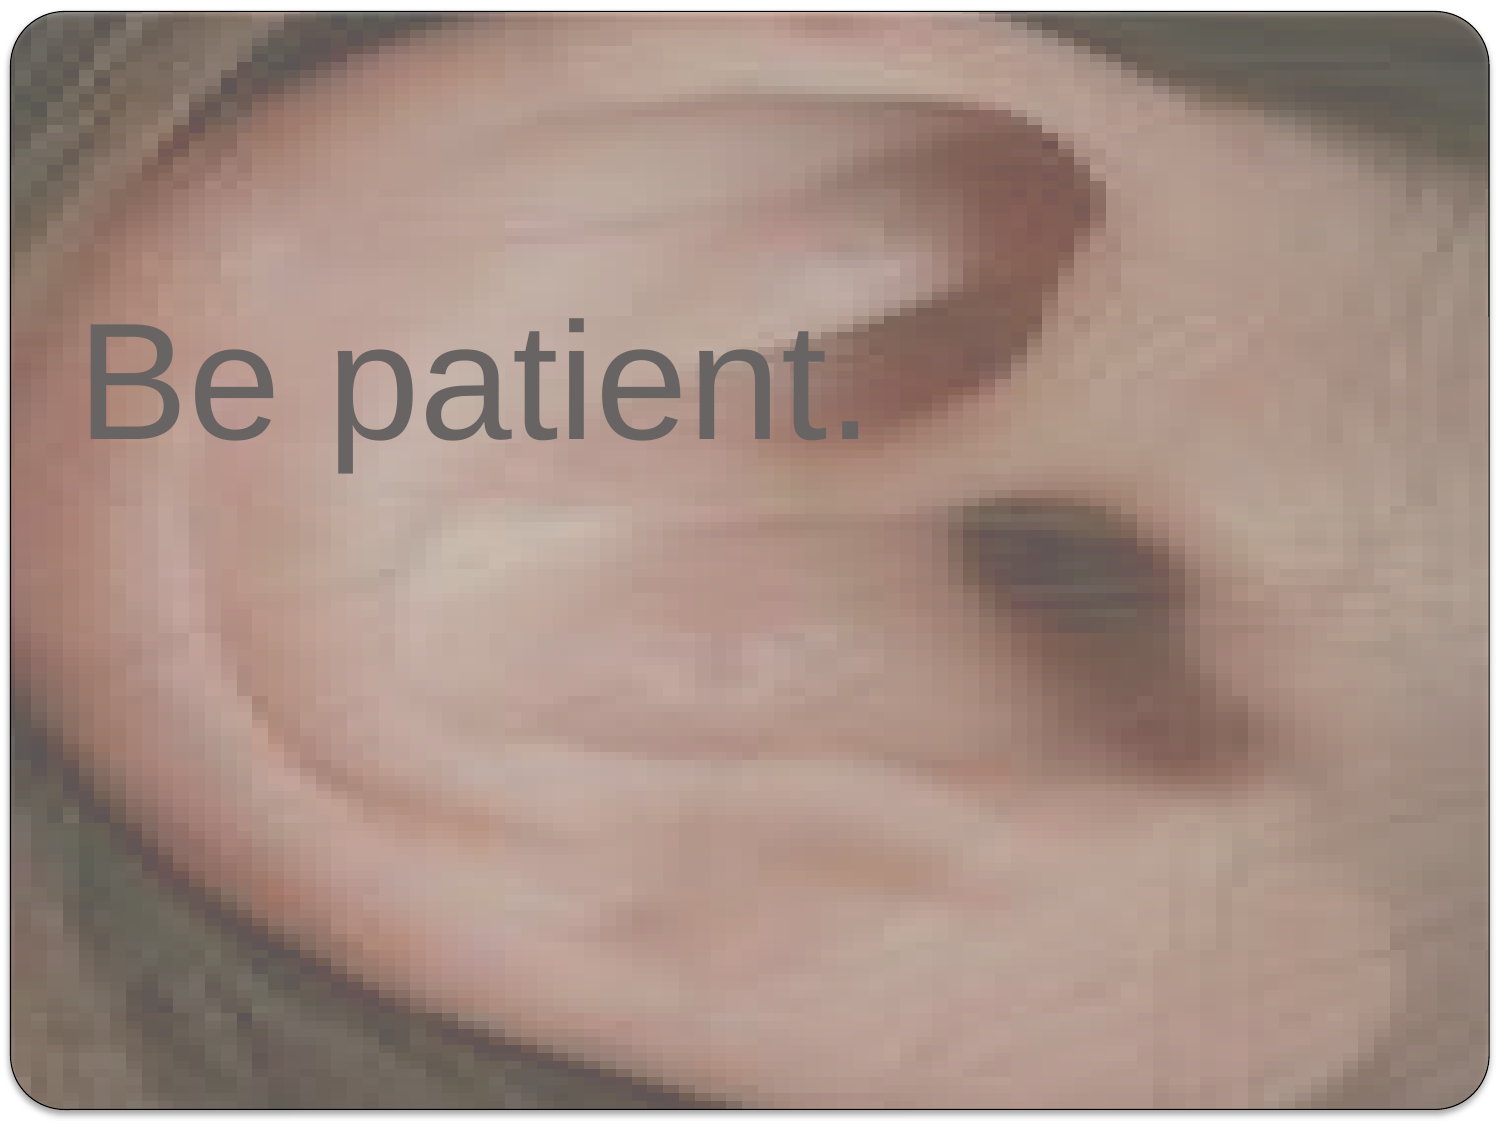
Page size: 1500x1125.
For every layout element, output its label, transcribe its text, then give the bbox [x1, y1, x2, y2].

title Be patient. [62, 299, 1338, 488]
